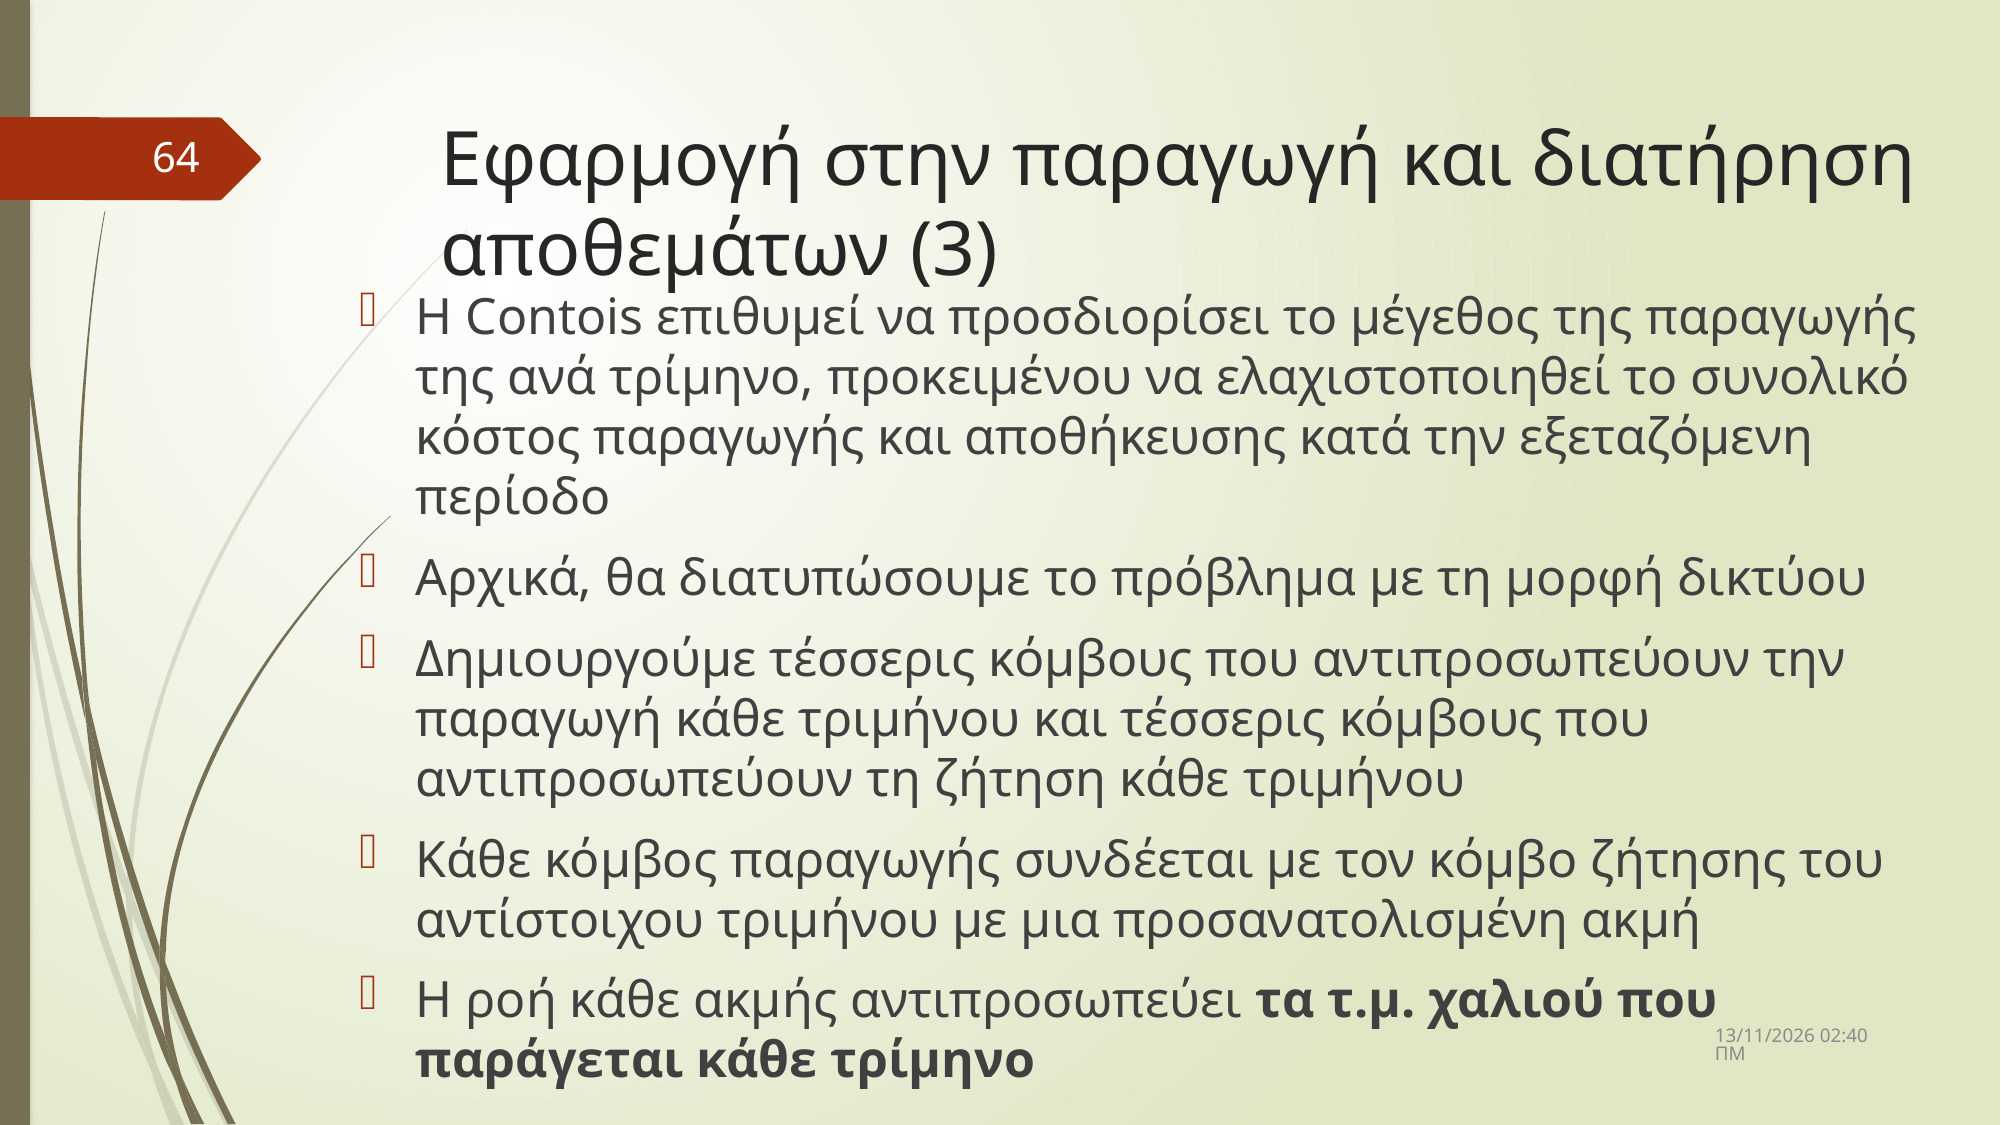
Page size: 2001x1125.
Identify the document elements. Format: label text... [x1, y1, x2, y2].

list Η Contois επιθυμεί να προσδιορίσει το μέγεθος της παραγωγής της ανά τρίμηνο, προκειμένου να ελαχιστοποιηθεί το συνολικό κόστος παραγωγής και αποθήκευσης κατά την εξεταζόμενη περίοδο Αρχικά, θα διατυπώσουμε το πρόβλημα με τη μορφή δικτύου Δημιουργούμε τέσσερις κόμβους που αντιπροσωπεύουν την παραγωγή κάθε τριμήνου και τέσσερις κόμβους που αντιπροσωπεύουν τη ζήτηση κάθε τριμήνου Κάθε κόμβος παραγωγής συνδέεται με τον κόμβο ζήτησης του αντίστοιχου τριμήνου με μια προσανατολισμένη ακμή Η ροή κάθε ακμής αντιπροσωπεύει τα τ.μ. χαλιού που παράγεται κάθε τρίμηνο [344, 277, 2000, 1109]
title Εφαρμογή στην παραγωγή και διατήρηση αποθεμάτων (3) [425, 102, 1986, 277]
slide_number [1699, 1005, 1888, 1067]
slide_number 64 [87, 129, 216, 190]
